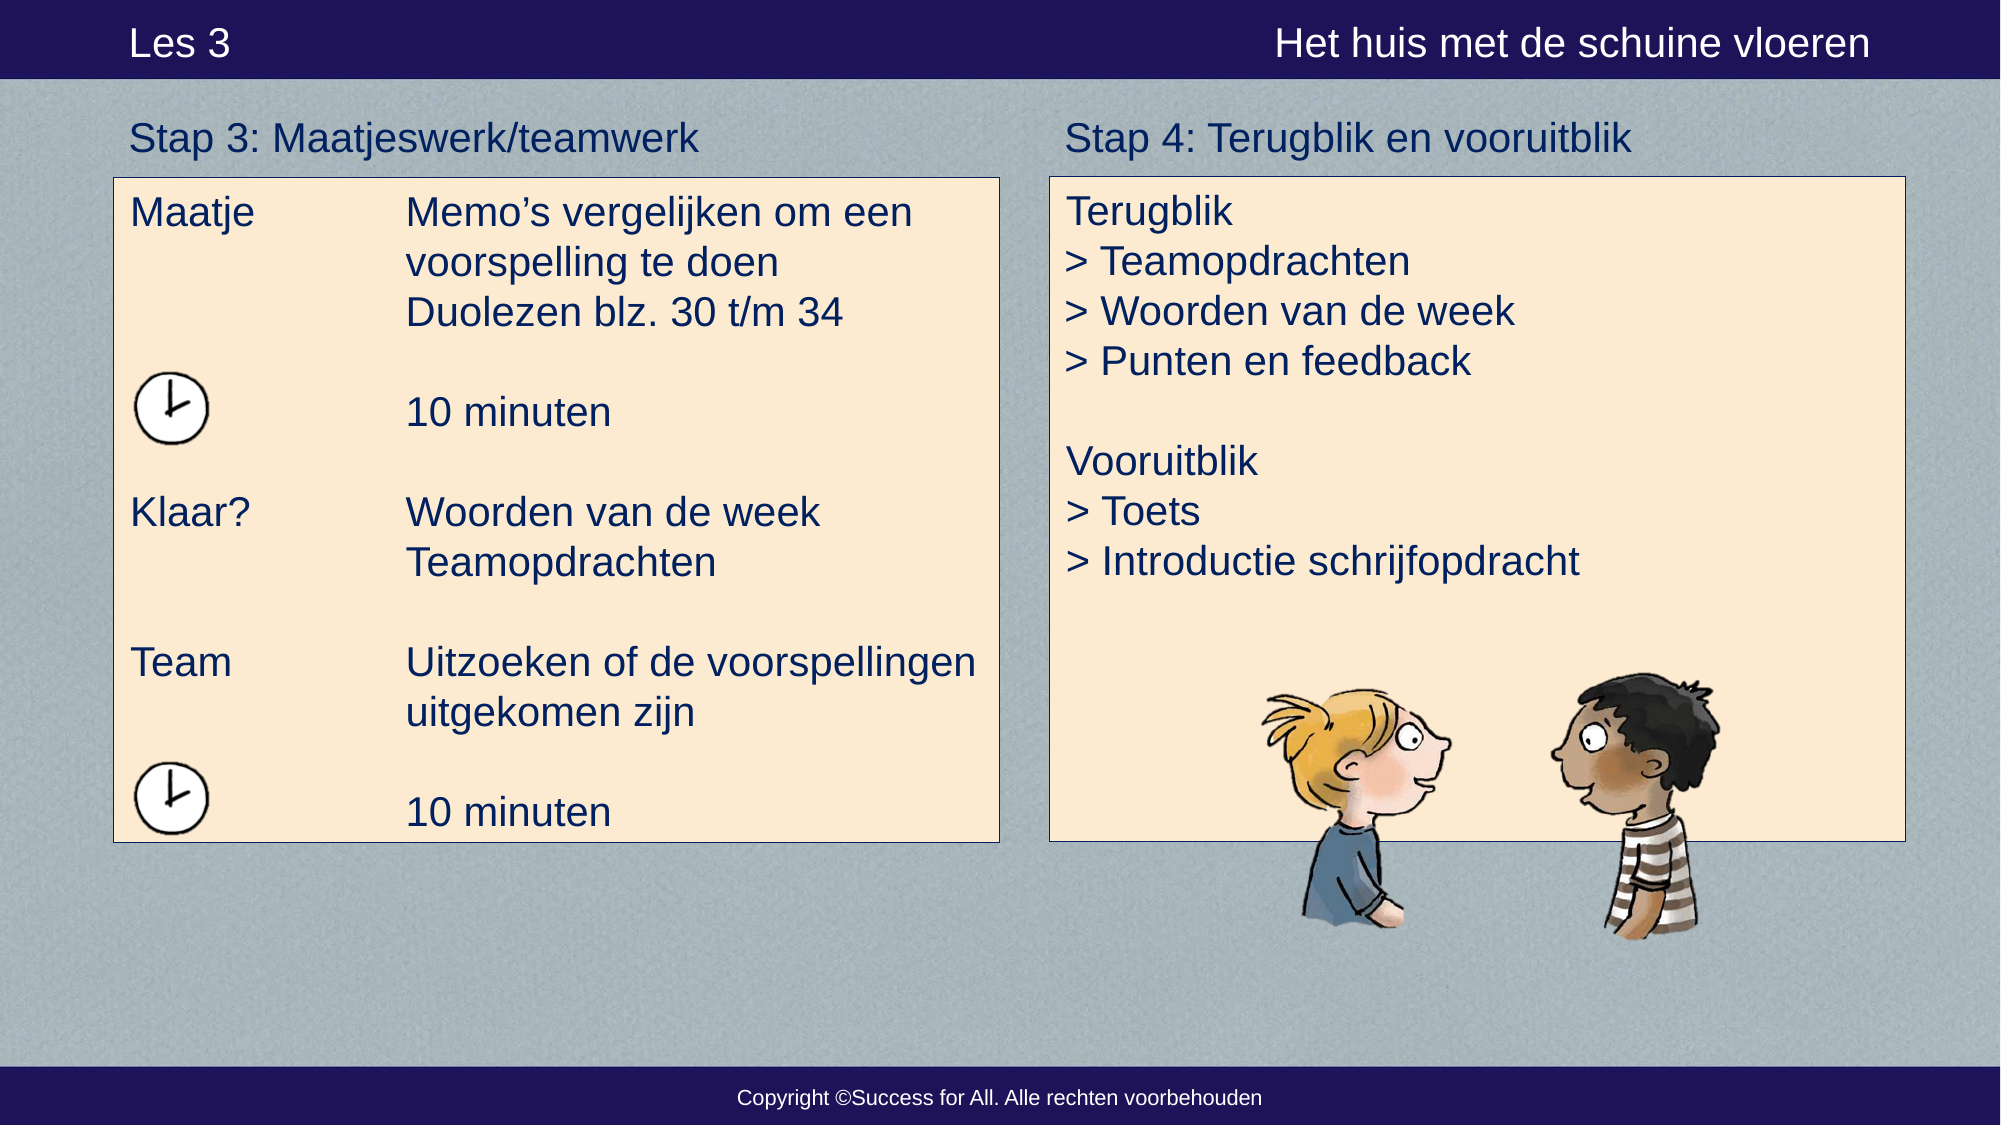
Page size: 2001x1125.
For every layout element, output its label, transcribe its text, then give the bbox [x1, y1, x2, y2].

text_box Copyright ©Success for All. Alle rechten voorbehouden [0, 1076, 2000, 1125]
text_box Terugblik > Teamopdrachten > Woorden van de week > Punten en feedback Vooruitblik > Toets > Introductie schrijfopdracht [1049, 176, 1906, 842]
text_box Stap 4: Terugblik en vooruitblik [1049, 103, 1842, 169]
text_box Maatje Memo’s vergelijken om een voorspelling te doen Duolezen blz. 30 t/m 34 10 minuten Klaar? Woorden van de week Teamopdrachten Team Uitzoeken of de voorspellingen uitgekomen zijn 10 minuten [113, 177, 1000, 843]
text_box Het huis met de schuine vloeren [999, 8, 1886, 73]
text_box Les 3 [114, 8, 354, 73]
picture [0, 0, 2001, 1125]
text_box Stap 3: Maatjeswerk/teamwerk [114, 103, 907, 169]
